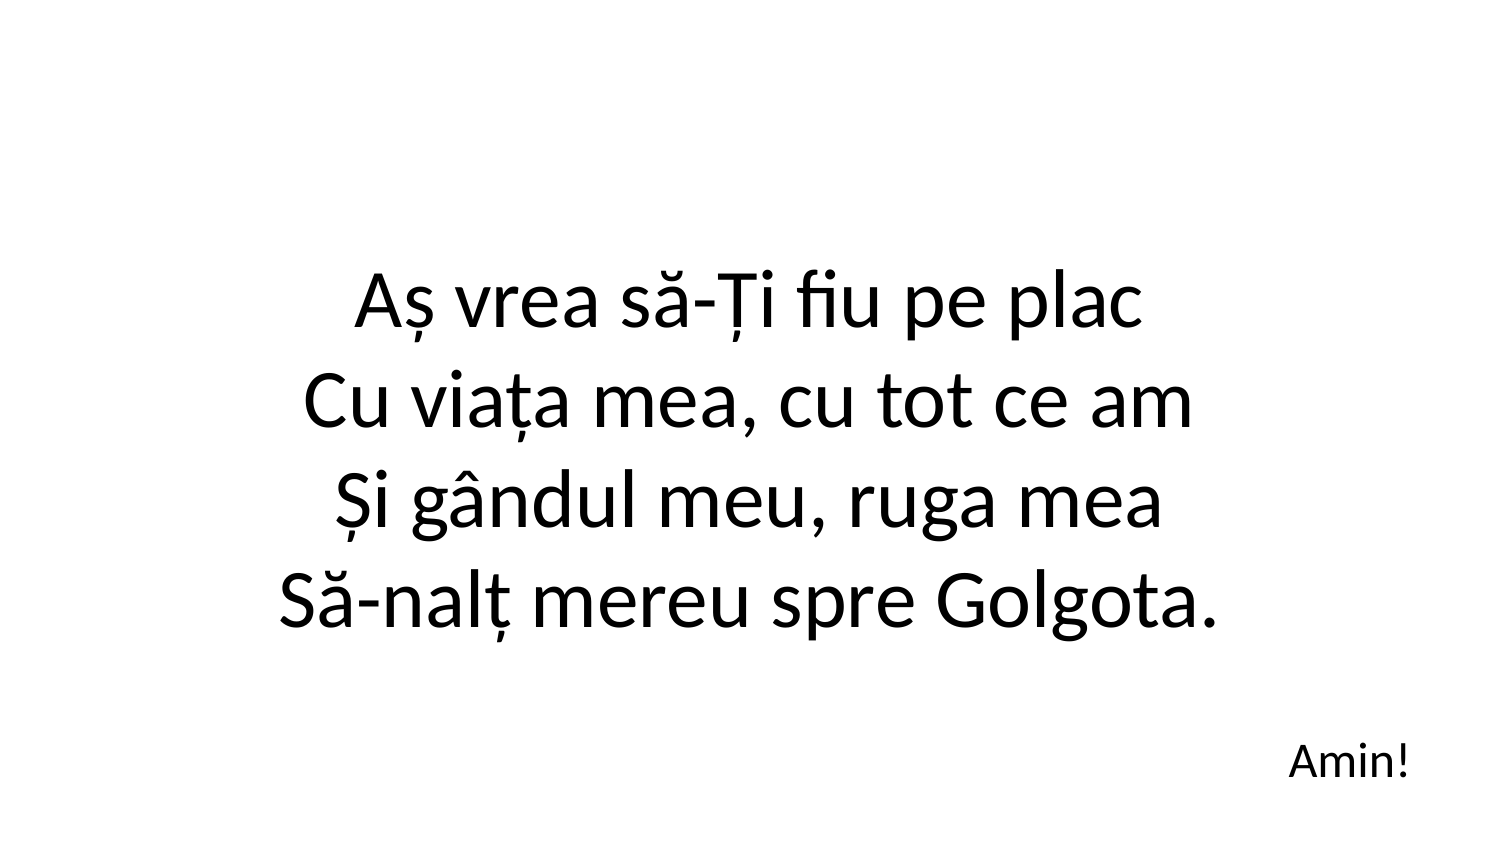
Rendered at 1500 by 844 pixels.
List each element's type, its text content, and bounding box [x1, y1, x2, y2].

text_box Amin! [1273, 674, 1427, 795]
text_box Aș vrea să-Ți fiu pe plac Cu viața mea, cu tot ce am Și gândul meu, ruga mea Să-nalț mereu spre Golgota. [263, 192, 1237, 652]
